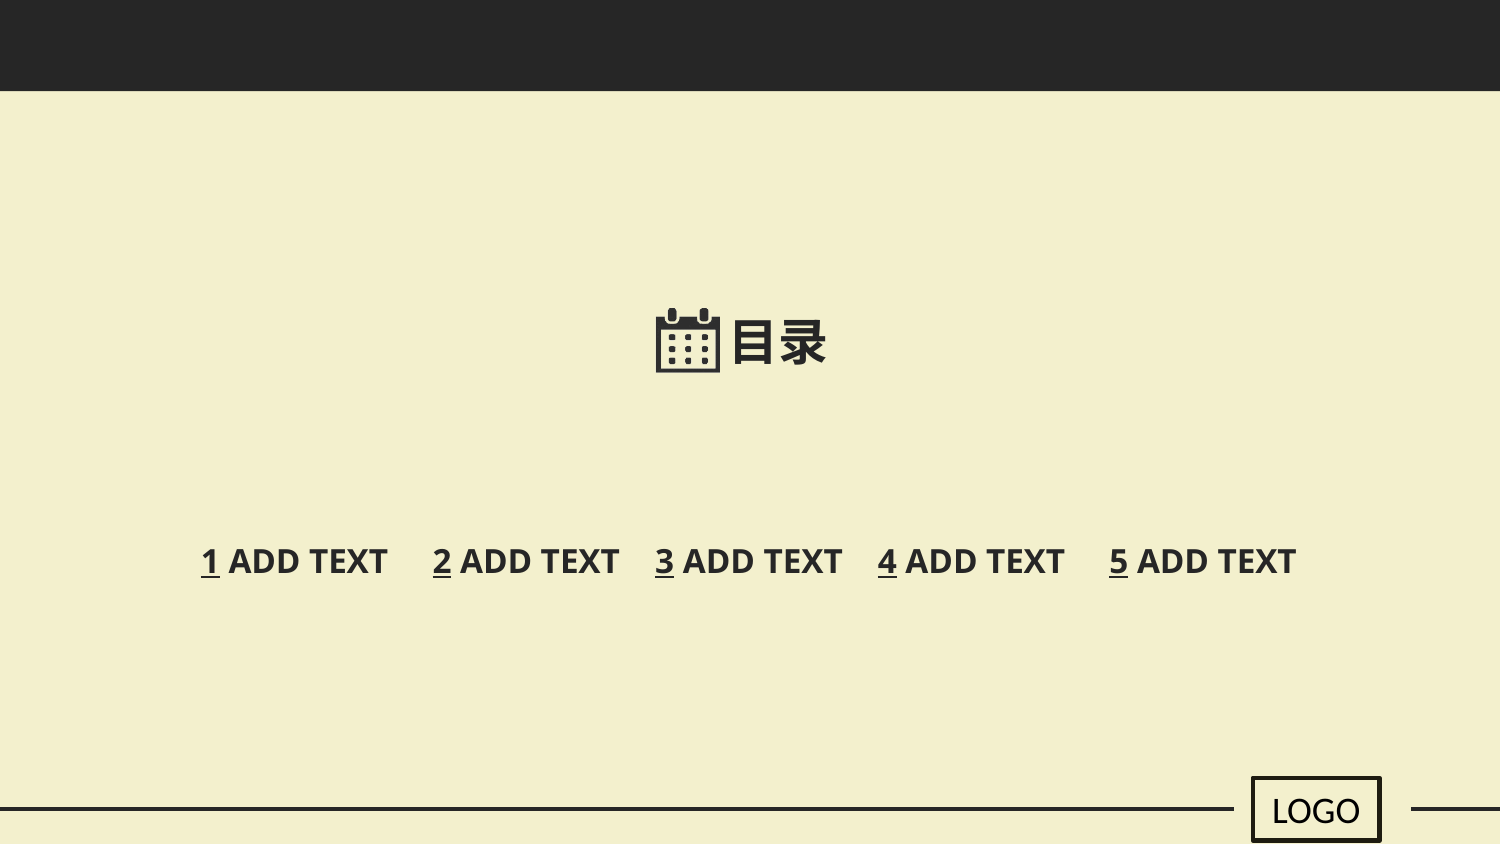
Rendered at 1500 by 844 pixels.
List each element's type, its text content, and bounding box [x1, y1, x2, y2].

text_box [0, 0, 1500, 93]
text_box 1 ADD TEXT 2 ADD TEXT 3 ADD TEXT 4 ADD TEXT 5 ADD TEXT [186, 492, 1313, 588]
text_box [1251, 776, 1382, 843]
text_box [654, 302, 845, 379]
text_box LOGO [1257, 778, 1376, 839]
